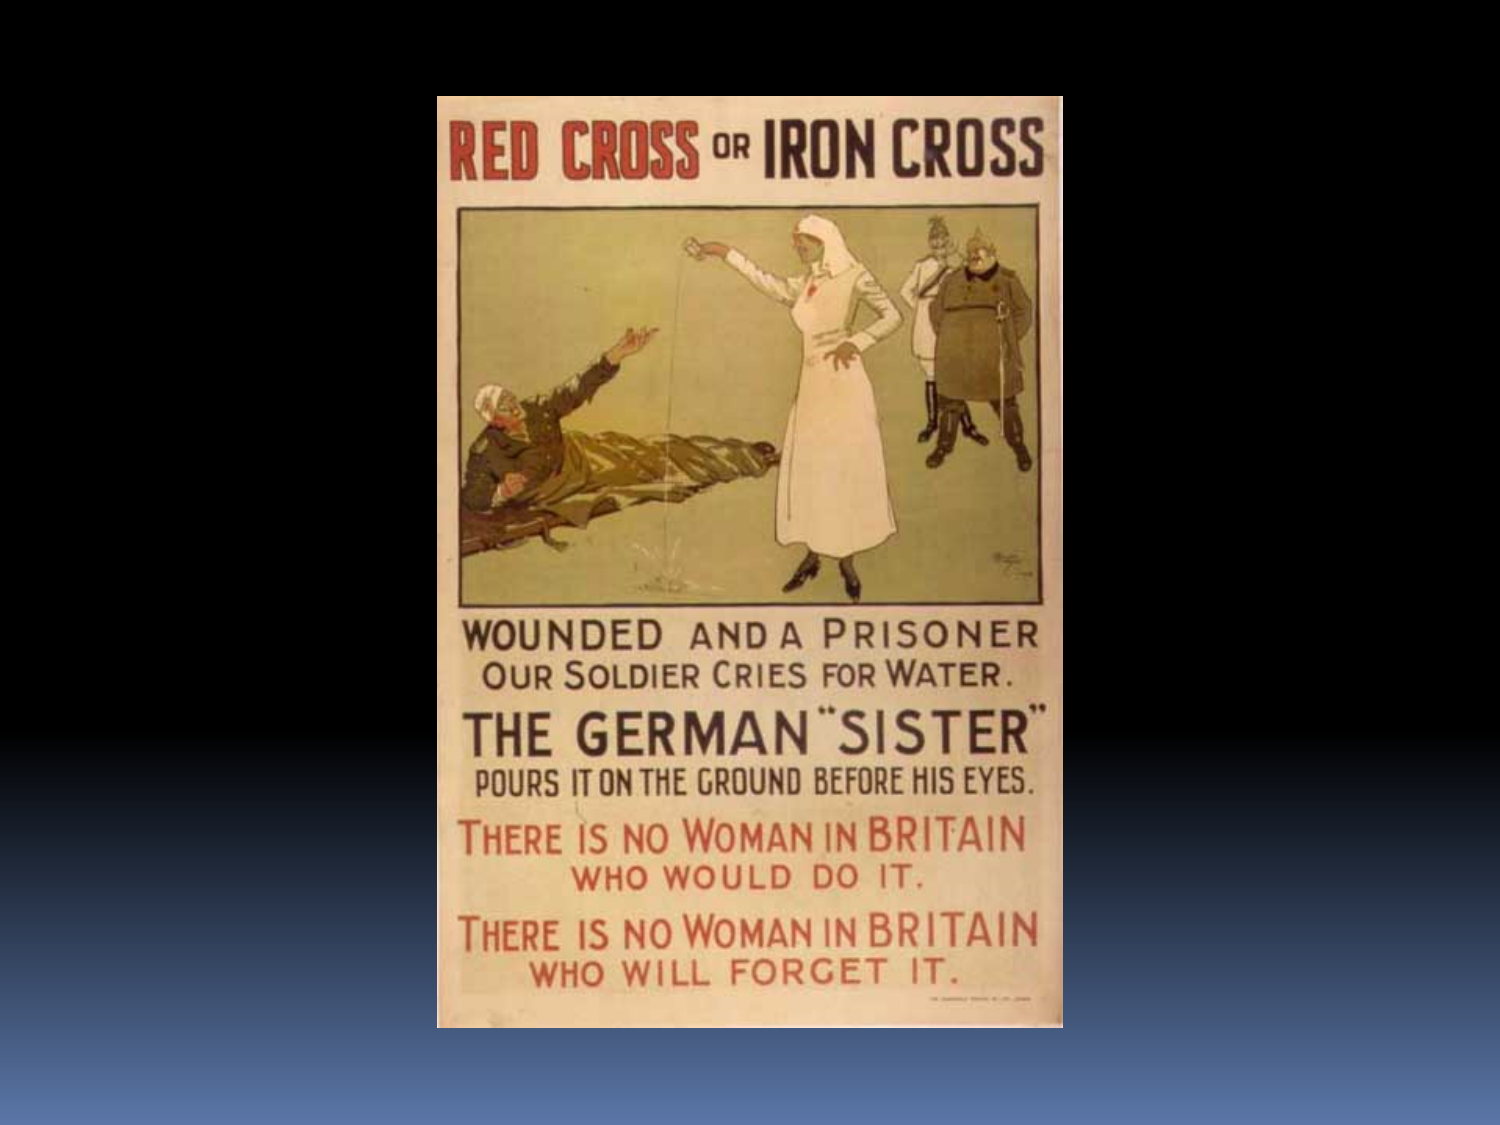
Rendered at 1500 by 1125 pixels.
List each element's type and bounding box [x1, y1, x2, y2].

picture [437, 96, 1063, 1029]
